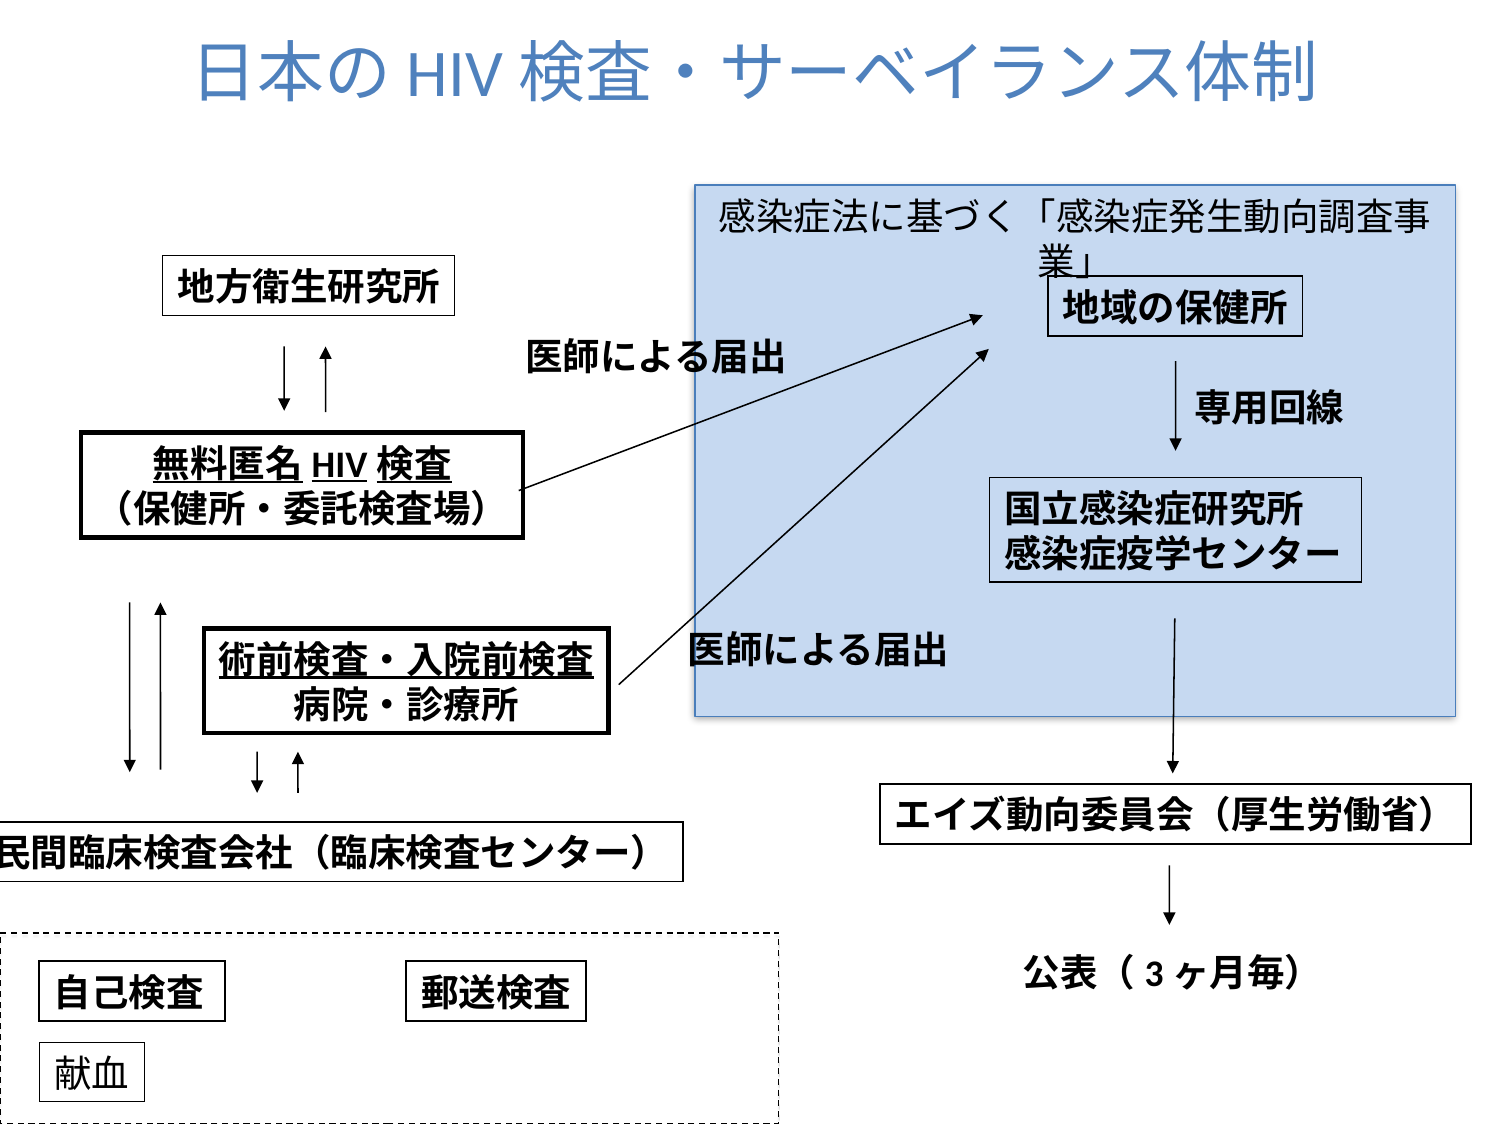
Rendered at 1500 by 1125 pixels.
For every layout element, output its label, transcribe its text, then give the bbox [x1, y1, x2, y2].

text_box 地域の保健所 [1047, 276, 1303, 336]
text_box 専用回線 [1179, 376, 1360, 437]
text_box 日本のHIV検査・サーベイランス体制 [78, 22, 1432, 121]
text_box 献血 [39, 1042, 145, 1102]
text_box [250, 751, 264, 793]
text_box [277, 346, 291, 411]
text_box 国立感染症研究所 感染症疫学センター [989, 477, 1362, 583]
text_box 無料匿名HIV検査 （保健所・委託検査場） [81, 432, 524, 538]
text_box 術前検査・入院前検査 病院・診療所 [203, 628, 609, 733]
text_box 医師による届出 [673, 618, 965, 679]
text_box [319, 346, 332, 413]
text_box [291, 751, 305, 793]
text_box [123, 602, 136, 773]
text_box [1169, 361, 1182, 451]
text_box 地方衛生研究所 [162, 255, 455, 316]
text_box [802, 313, 983, 384]
text_box [0, 932, 779, 1124]
text_box 公表（3ヶ月毎） [1008, 941, 1338, 1002]
text_box [1163, 865, 1176, 925]
text_box 医師による届出 [510, 325, 802, 386]
text_box 感染症法に基づく「感染症発生動向調査事業」 [694, 184, 1456, 717]
text_box [1166, 618, 1180, 774]
text_box [154, 602, 167, 770]
text_box エイズ動向委員会（厚生労働省） [880, 784, 1472, 844]
text_box 民間臨床検査会社（臨床検査センター） [0, 821, 683, 882]
text_box [692, 348, 989, 618]
